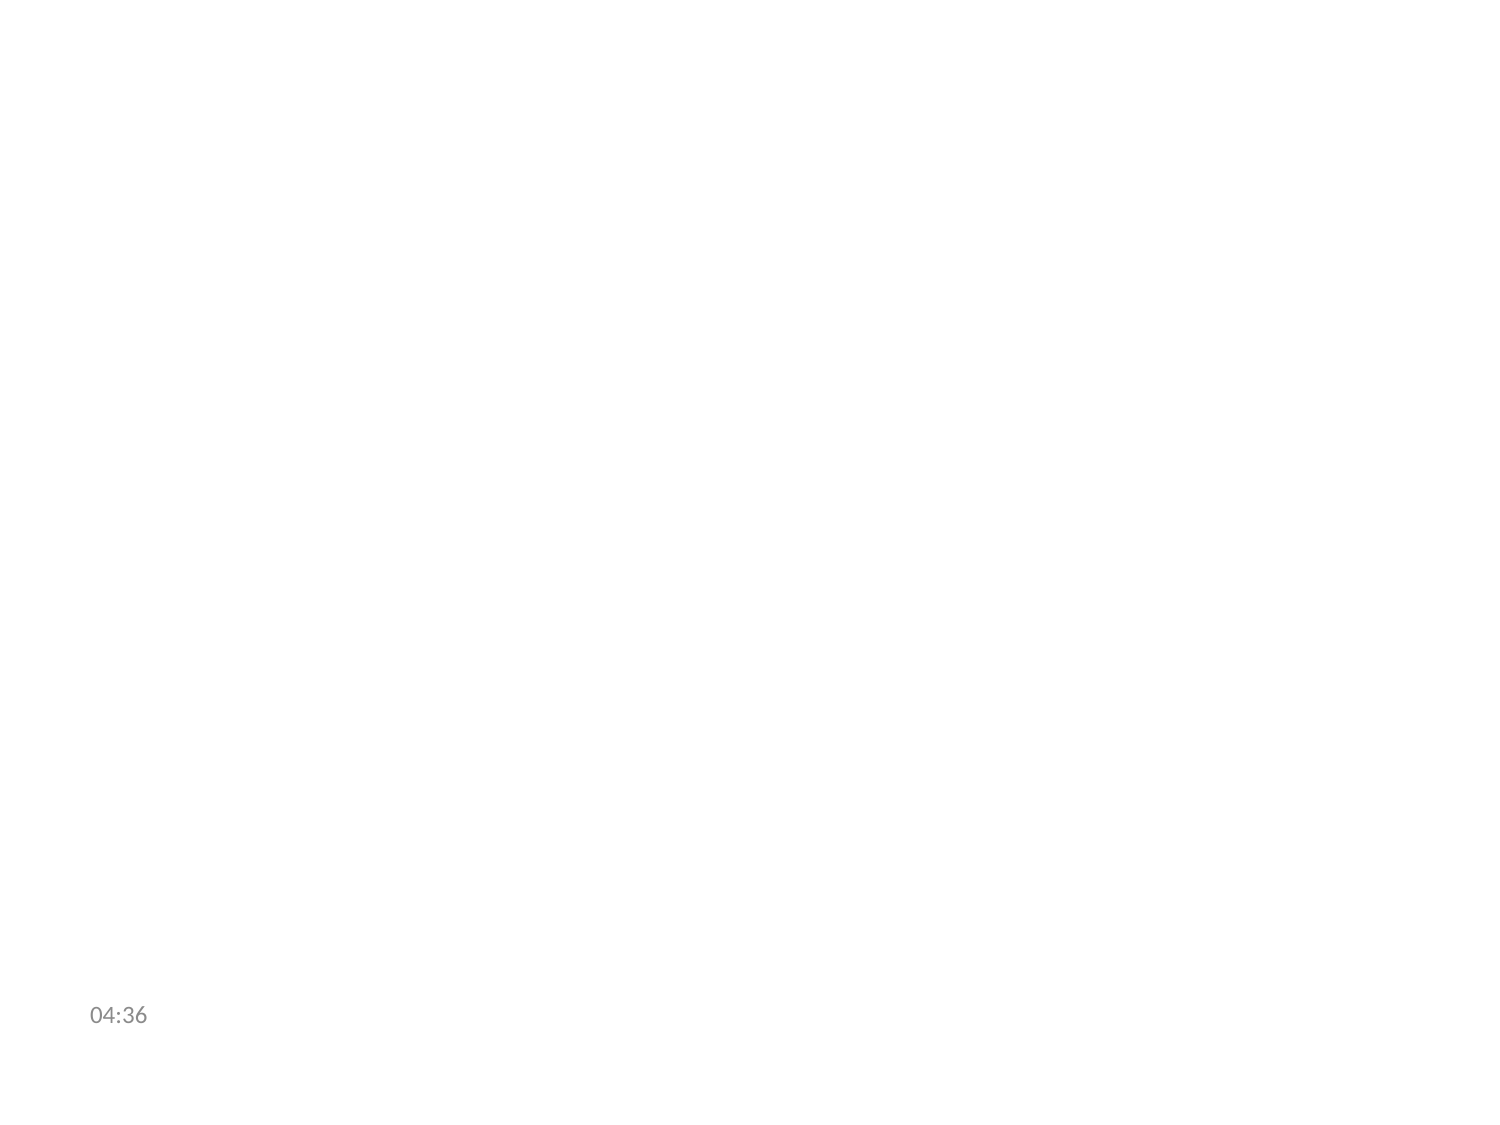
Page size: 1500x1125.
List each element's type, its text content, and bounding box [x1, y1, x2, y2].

text_box 15:35 [75, 983, 425, 1044]
